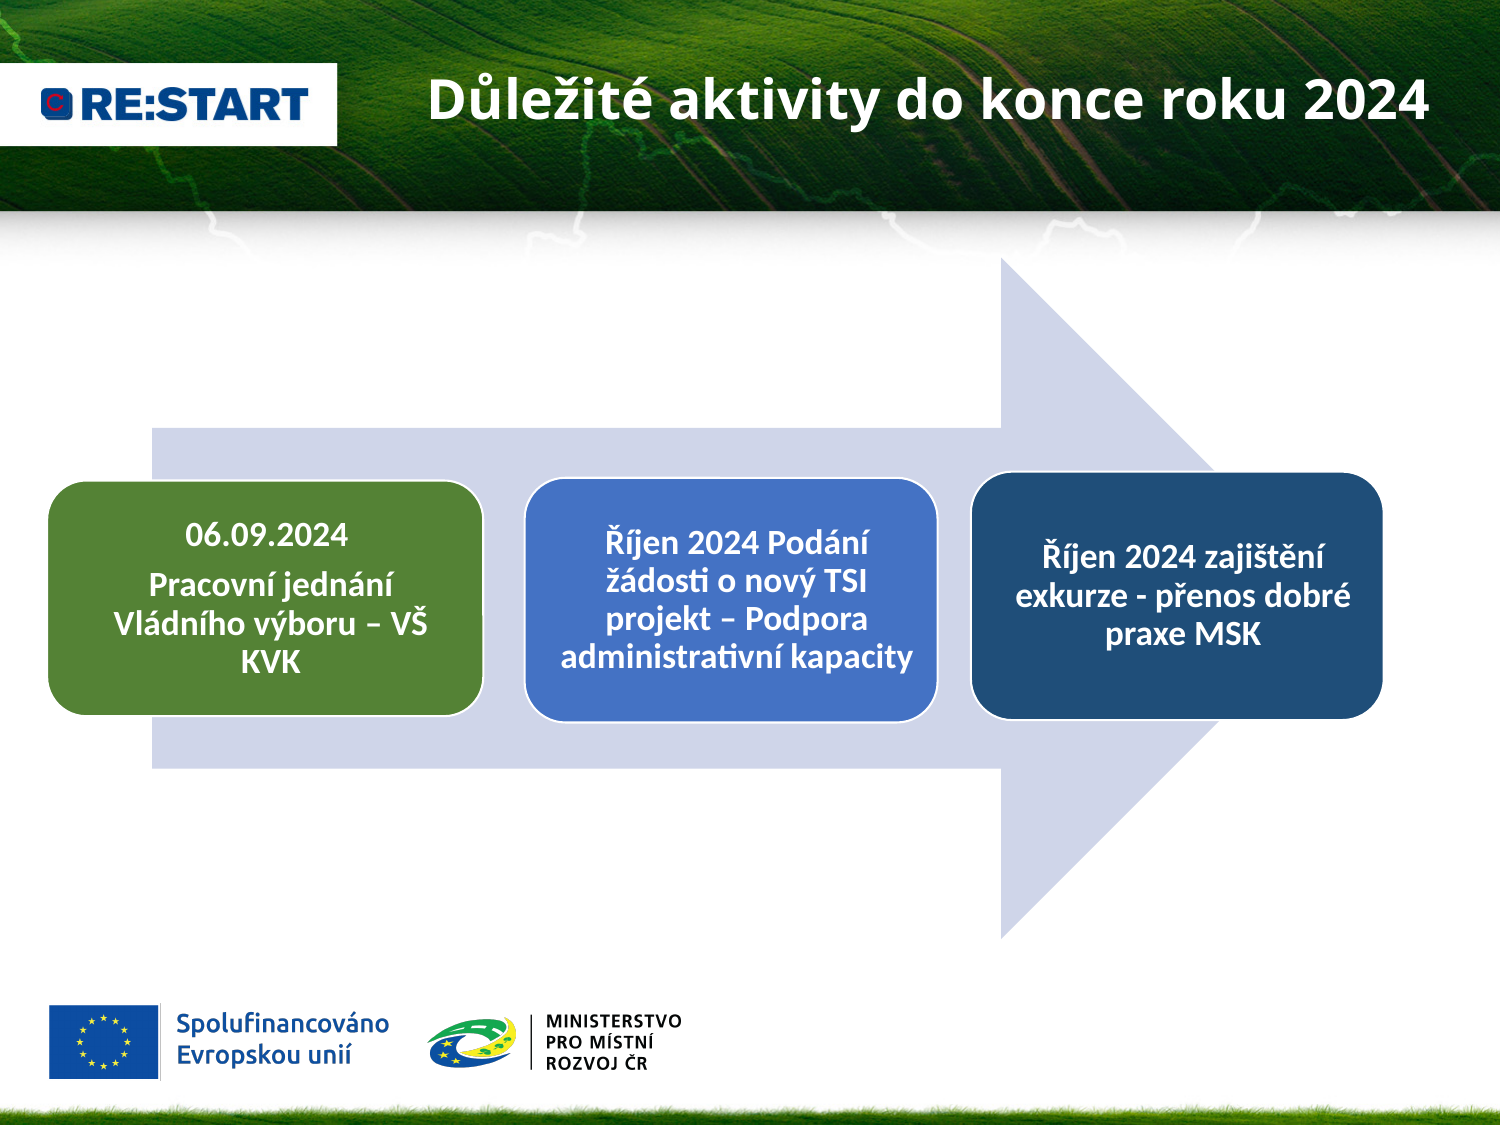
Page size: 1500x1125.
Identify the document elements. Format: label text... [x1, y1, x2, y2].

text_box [47, 257, 1447, 940]
picture [0, 0, 1500, 1125]
title Důležité aktivity do konce roku 2024 [407, 34, 1447, 170]
